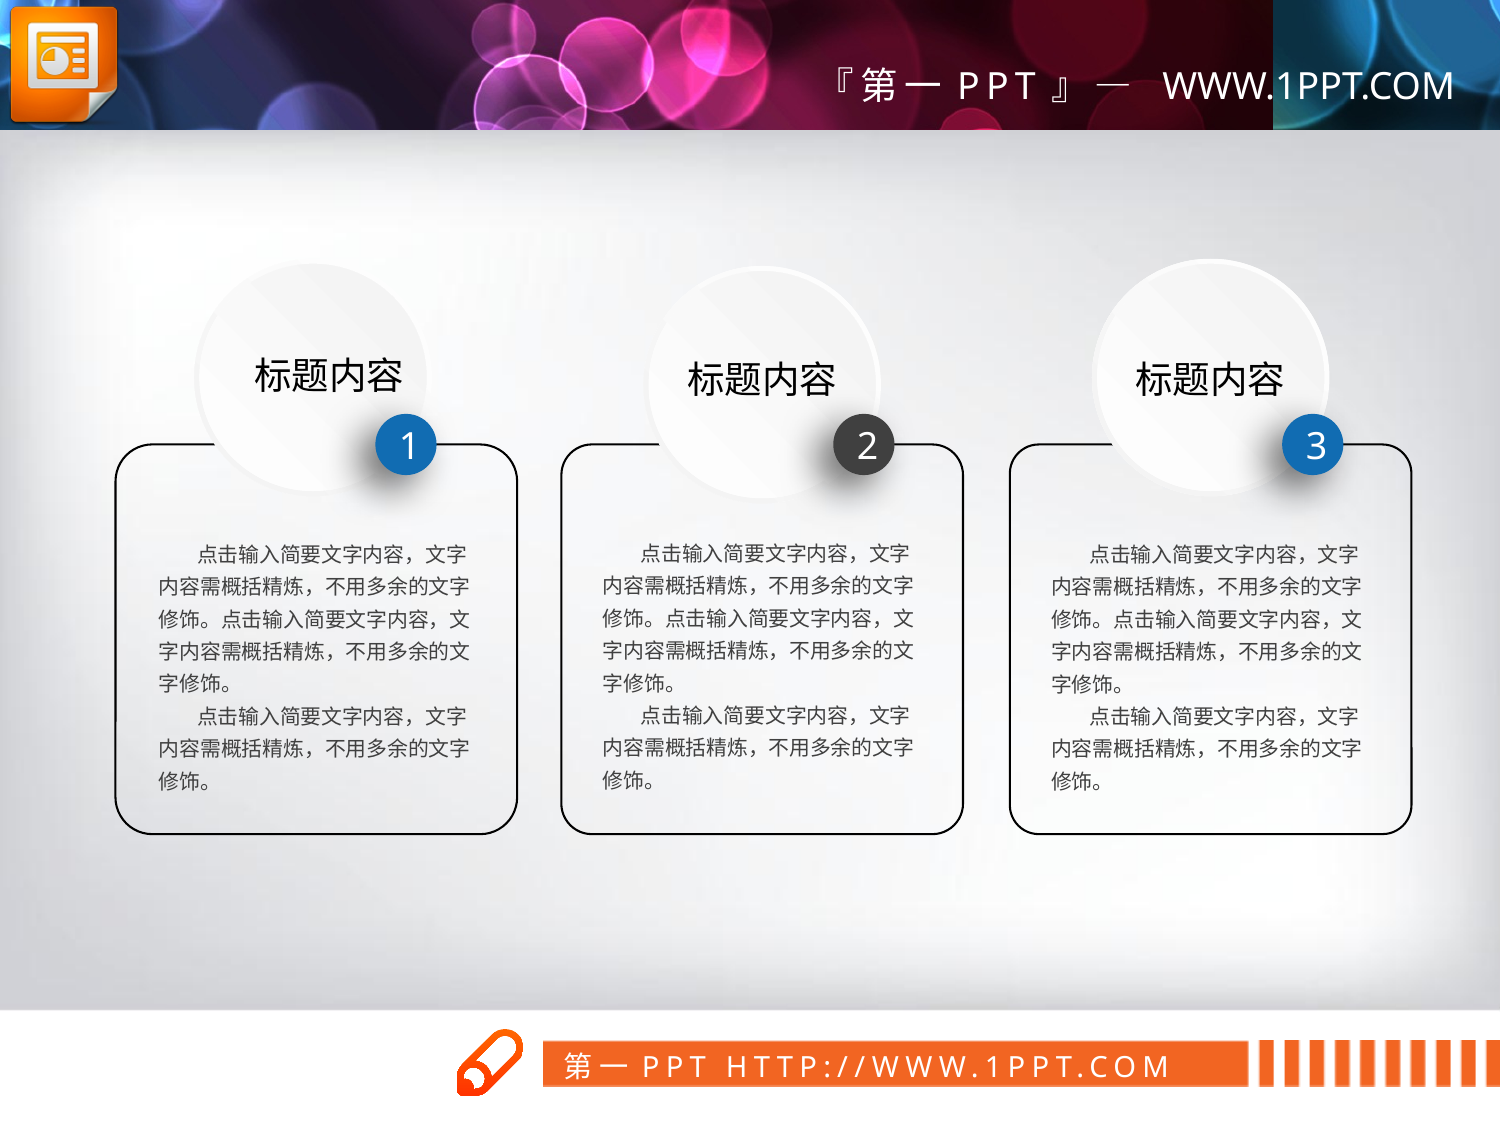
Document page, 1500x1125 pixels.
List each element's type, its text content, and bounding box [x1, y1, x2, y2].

text_box 3 [1335, 423, 1344, 466]
text_box 点击输入简要文字内容，文字内容需概括精炼，不用多余的文字修饰。点击输入简要文字内容，文字内容需概括精炼，不用多余的文字修饰。 点击输入简要文字内容，文字内容需概括精炼，不用多余的文字修饰。 [158, 533, 478, 794]
text_box [115, 444, 518, 835]
text_box [1009, 444, 1412, 835]
text_box 点击输入简要文字内容，文字内容需概括精炼，不用多余的文字修饰。点击输入简要文字内容，文字内容需概括精炼，不用多余的文字修饰。 点击输入简要文字内容，文字内容需概括精炼，不用多余的文字修饰。 [1051, 534, 1371, 794]
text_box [643, 265, 882, 504]
text_box 点击输入简要文字内容，文字内容需概括精炼，不用多余的文字修饰。点击输入简要文字内容，文字内容需概括精炼，不用多余的文字修饰。 点击输入简要文字内容，文字内容需概括精炼，不用多余的文字修饰。 [602, 532, 922, 793]
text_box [193, 258, 432, 497]
text_box [561, 444, 964, 835]
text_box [1091, 258, 1330, 497]
picture [0, 0, 1500, 1012]
picture [543, 1040, 1500, 1087]
text_box 2 [887, 424, 895, 465]
